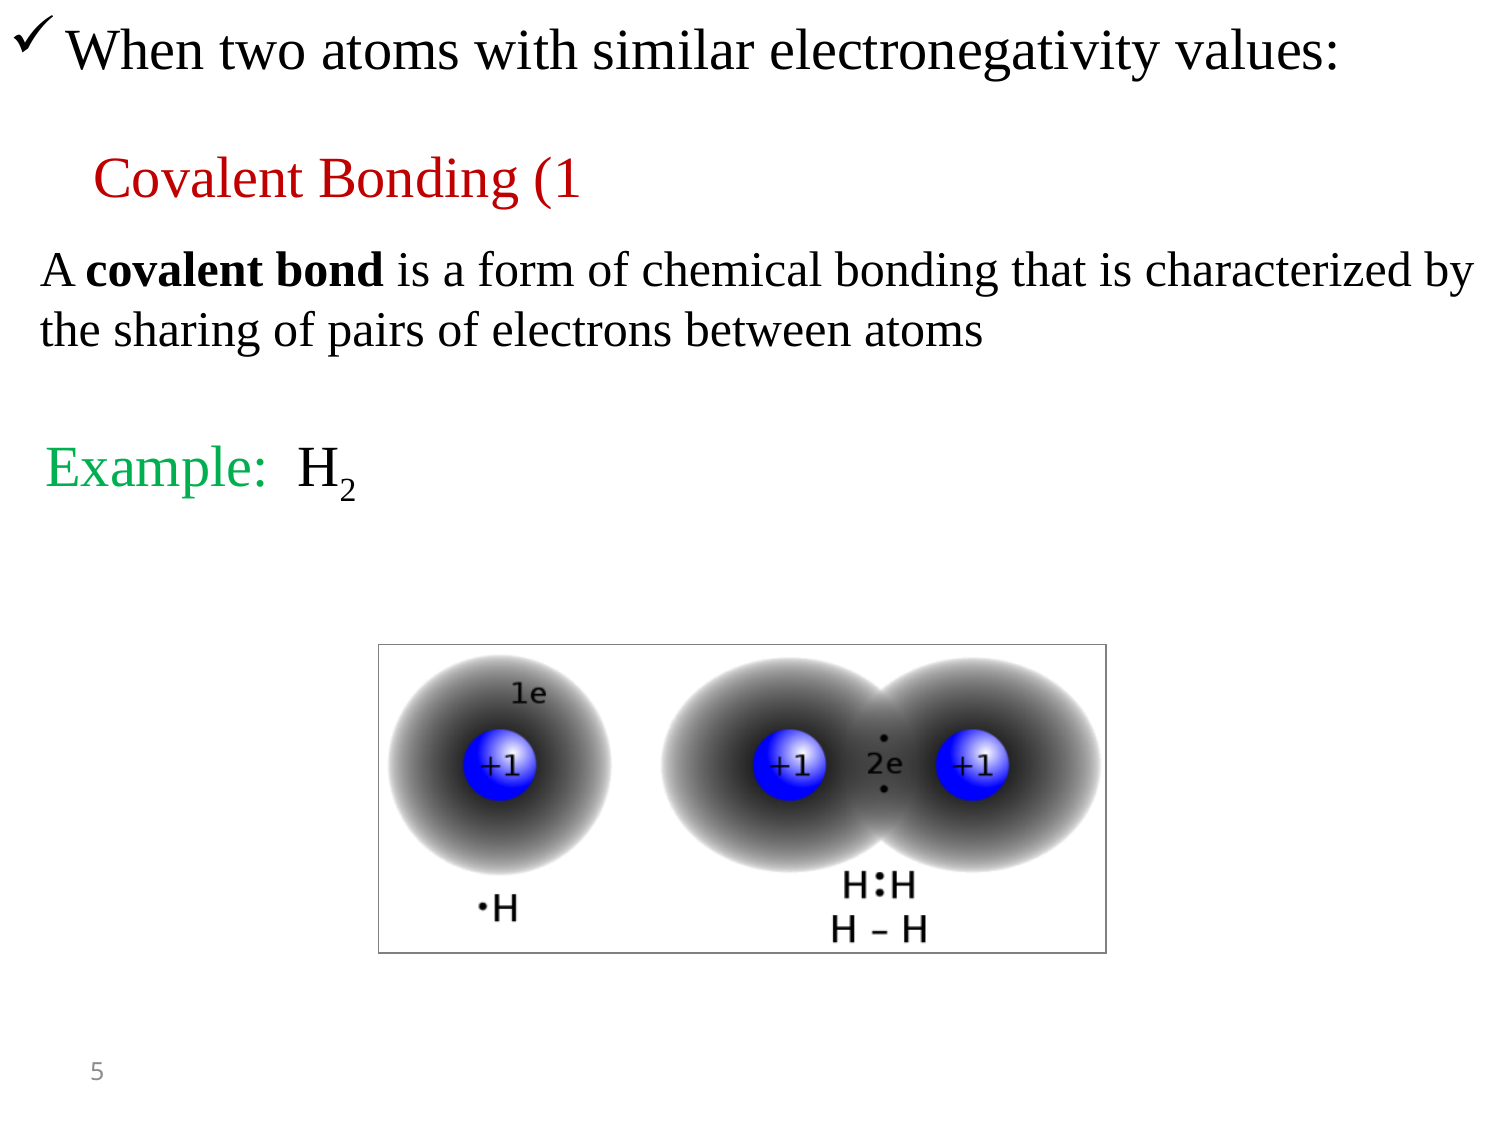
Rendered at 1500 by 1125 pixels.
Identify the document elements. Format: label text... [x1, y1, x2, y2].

text_box When two atoms with similar electronegativity values: [0, 0, 1370, 89]
text_box Example: H2 [30, 420, 372, 516]
slide_number 5 [75, 1042, 425, 1103]
text_box A covalent bond is a form of chemical bonding that is characterized by the sharing of pairs of electrons between atoms [24, 229, 1500, 365]
text_box 1) Covalent Bonding [78, 131, 598, 217]
picture [379, 644, 1106, 953]
